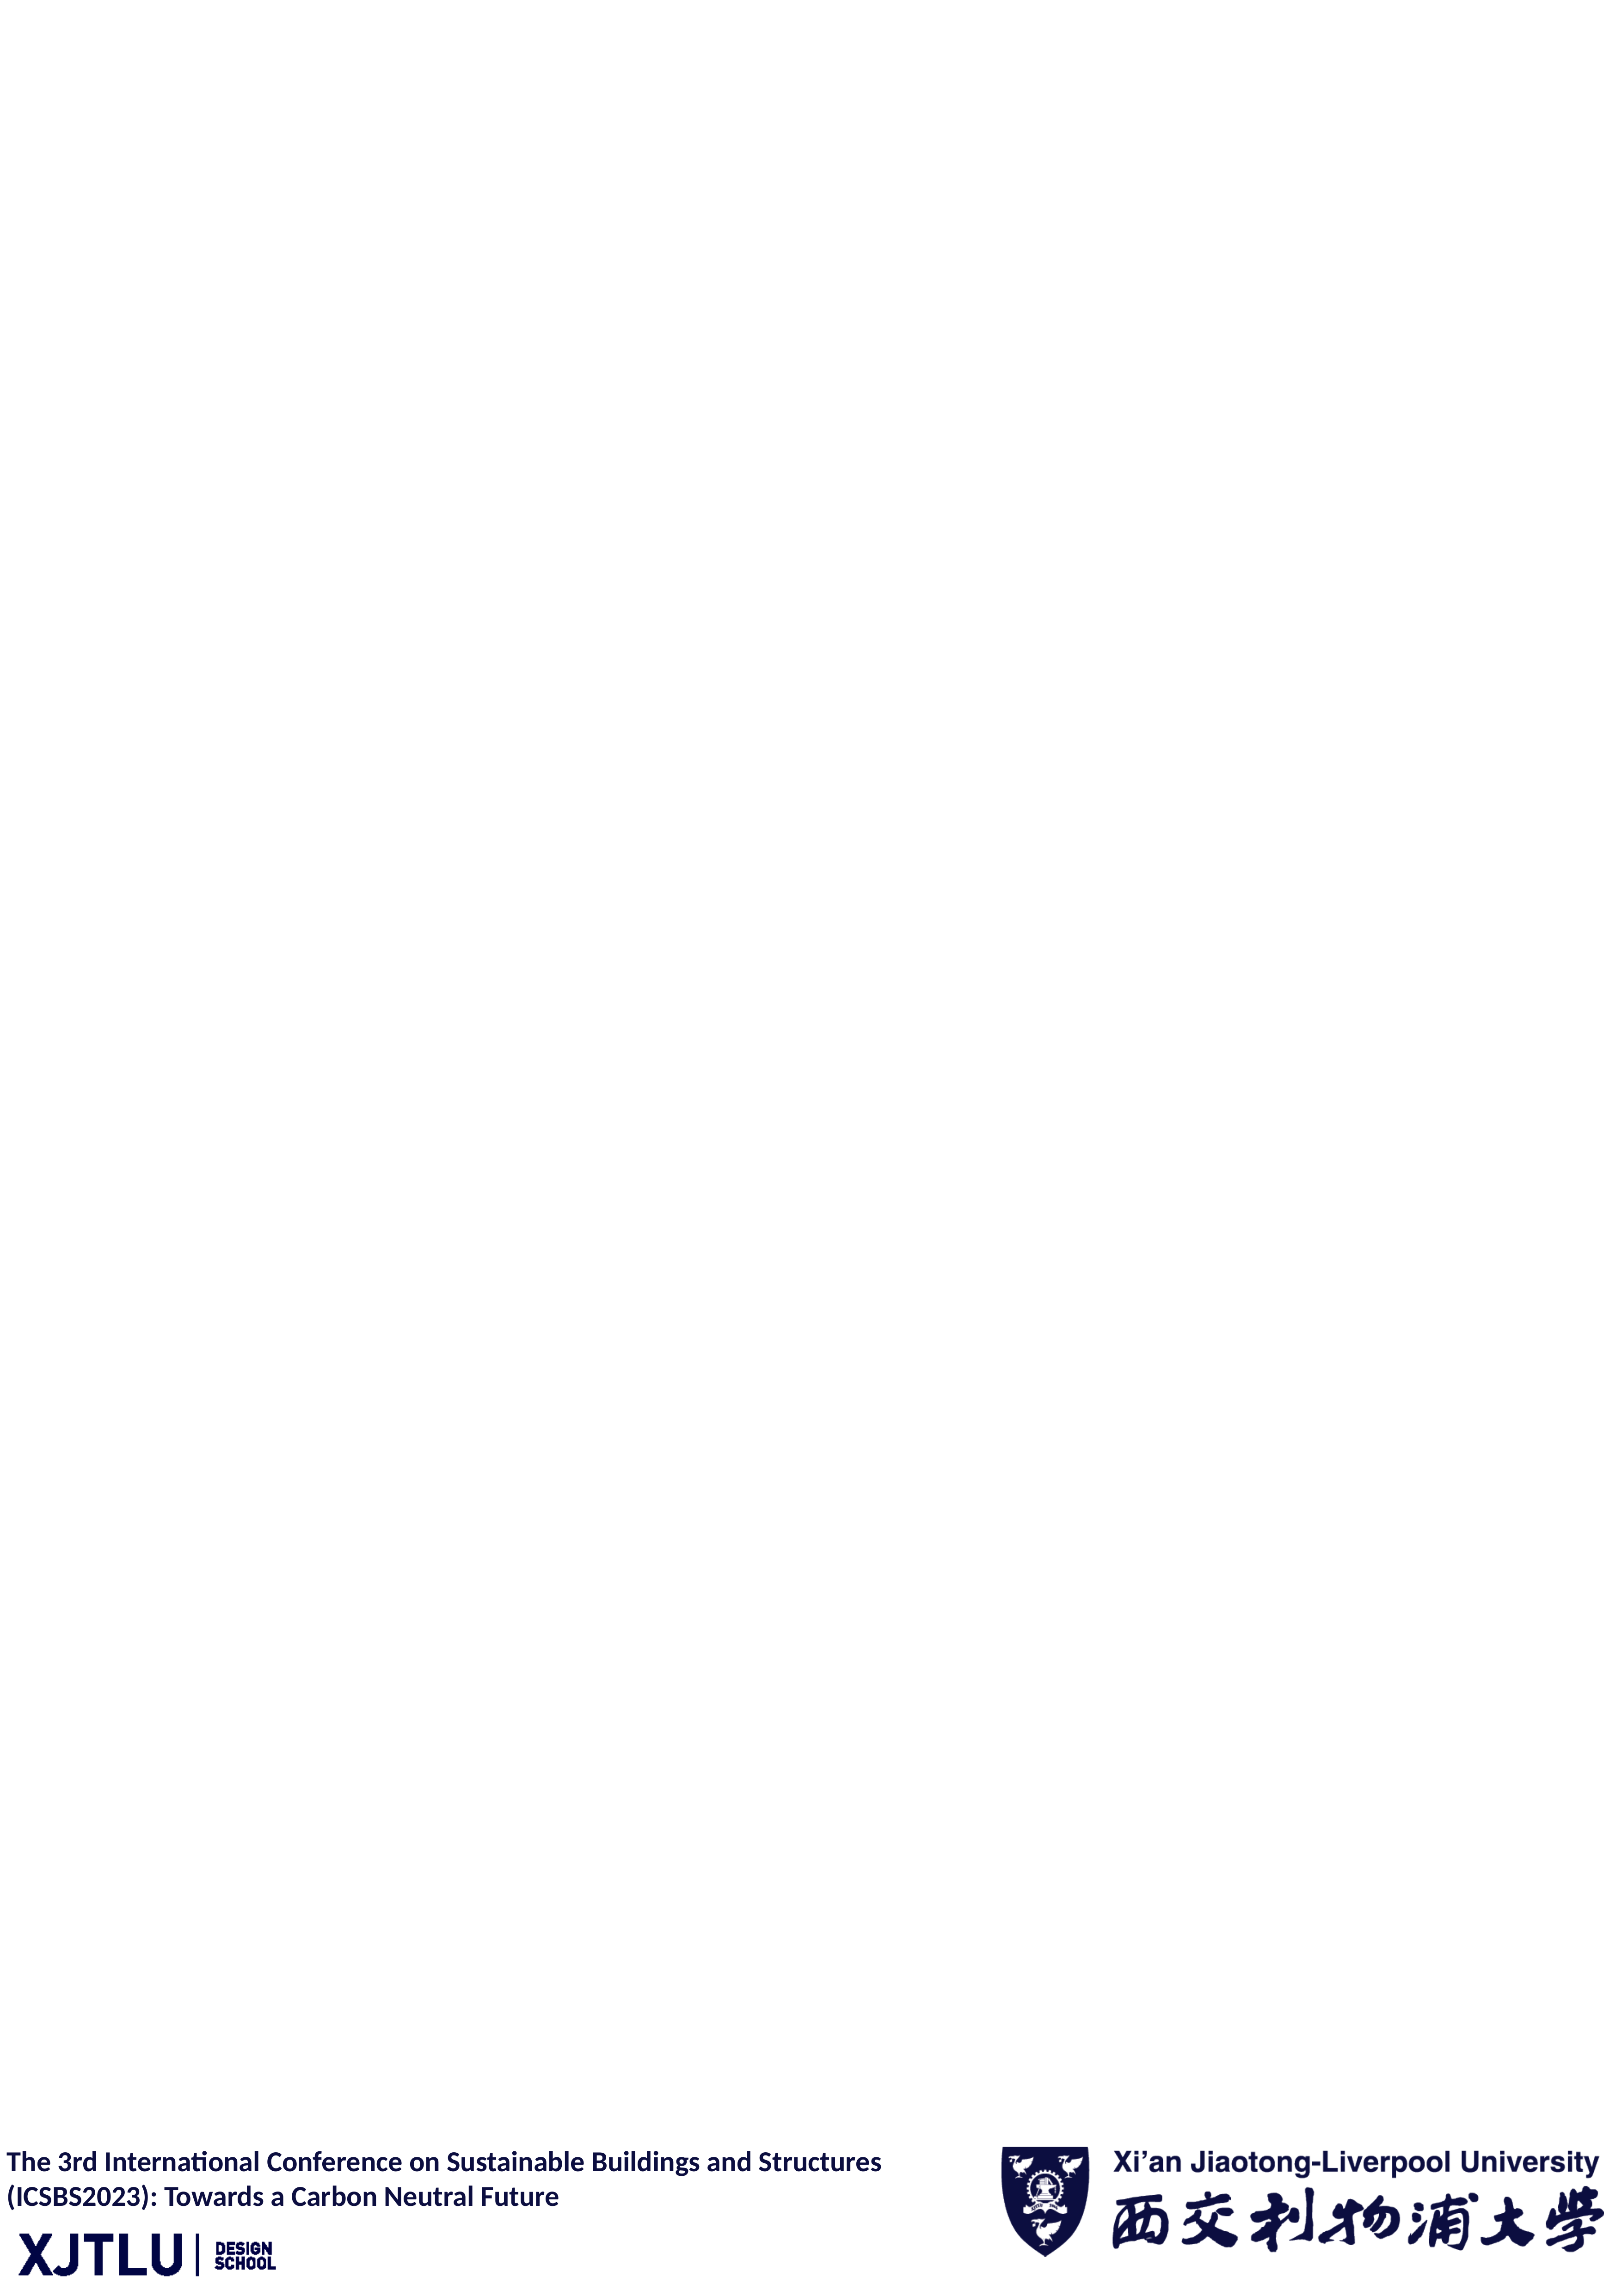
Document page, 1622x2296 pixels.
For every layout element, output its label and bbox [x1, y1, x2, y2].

picture [1001, 2147, 1604, 2257]
